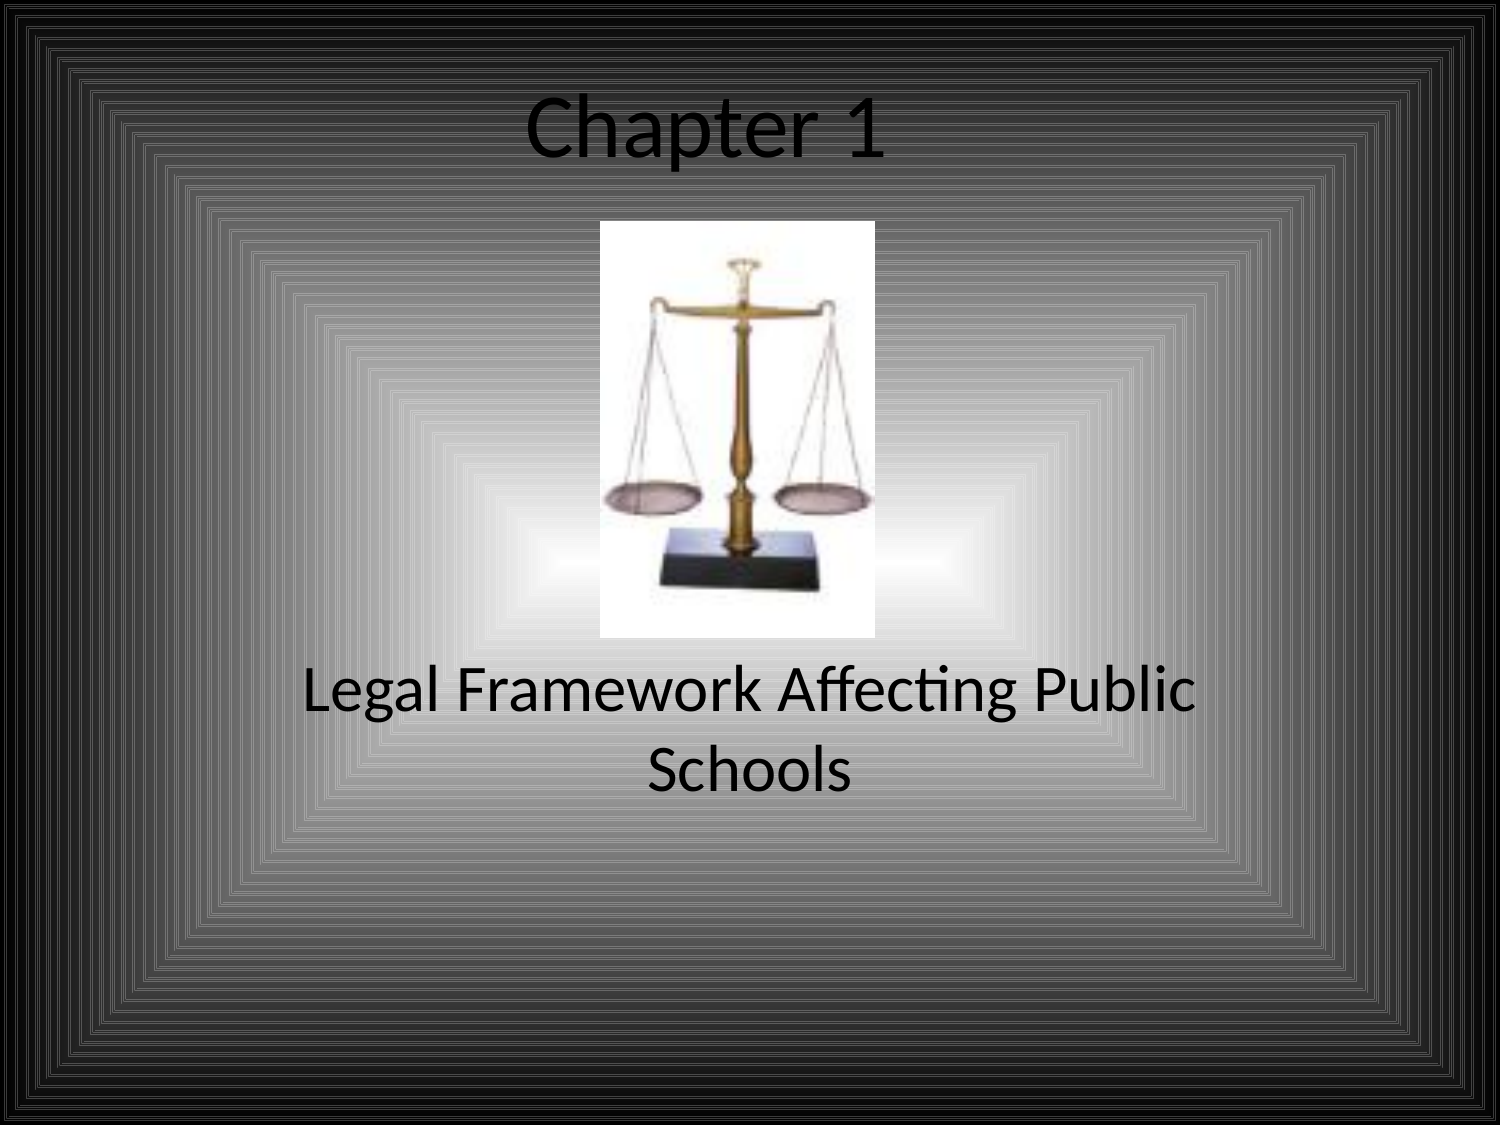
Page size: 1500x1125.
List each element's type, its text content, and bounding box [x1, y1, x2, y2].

text_box [0, 0, 1500, 105]
subtitle Legal Framework Affecting Public Schools [225, 637, 1275, 925]
title Chapter 1 [112, 105, 1388, 242]
picture [599, 221, 876, 638]
